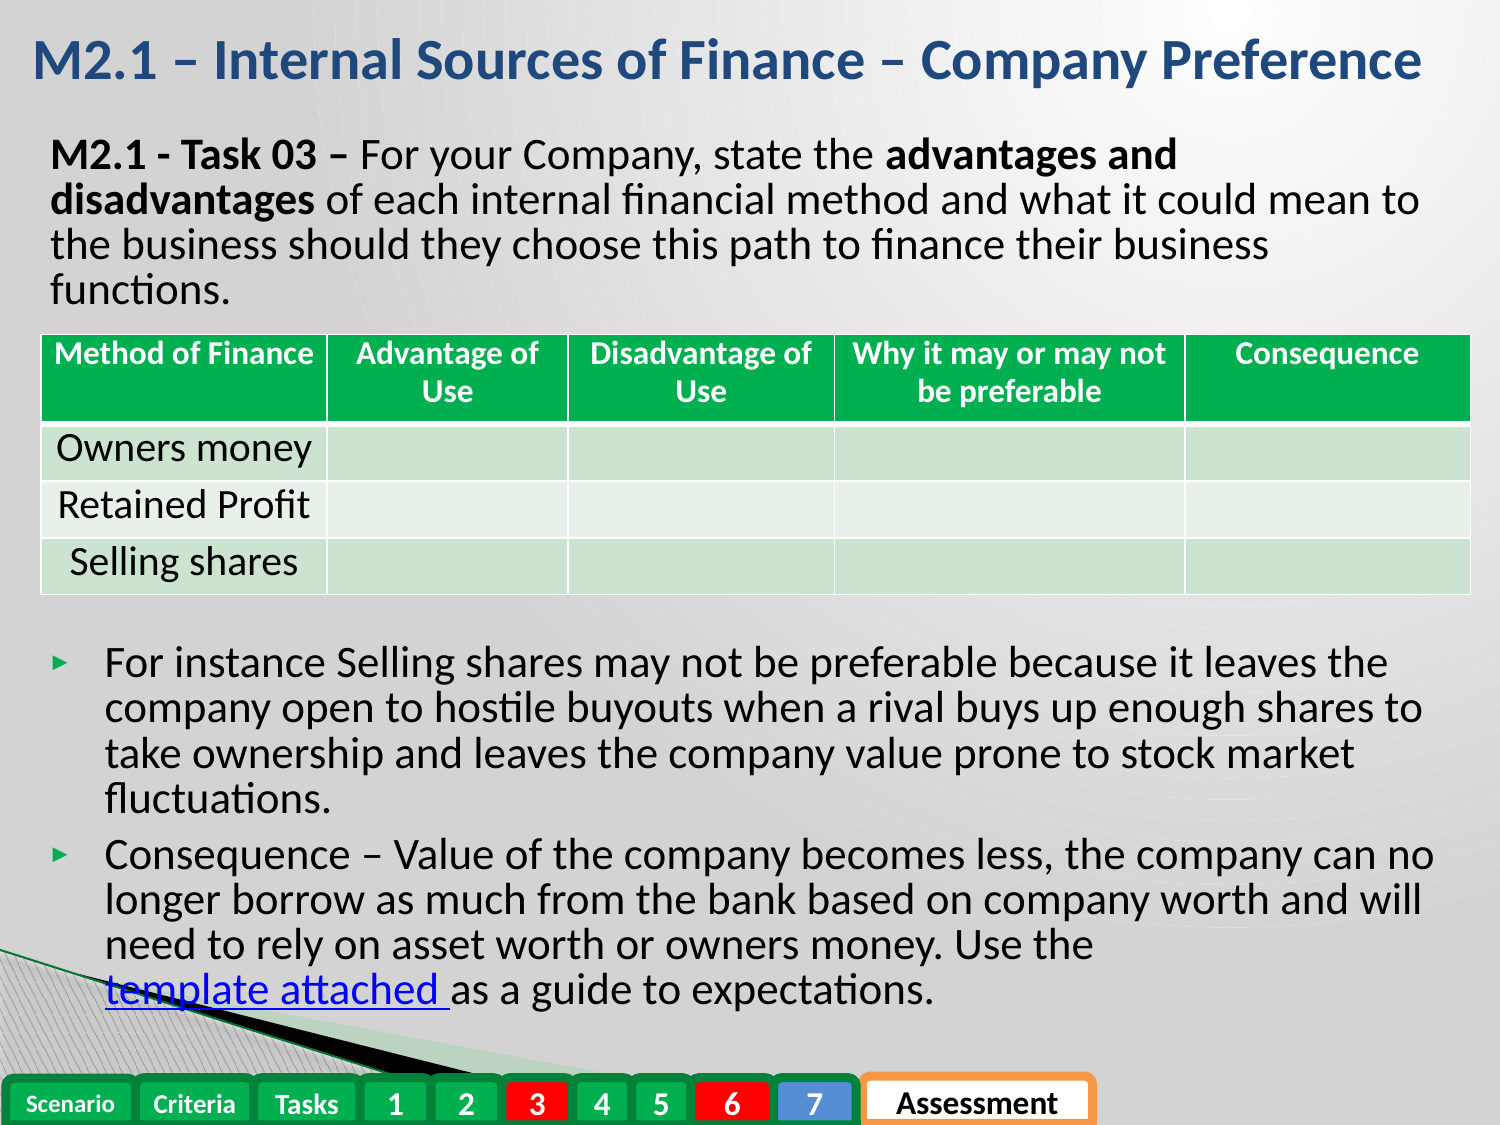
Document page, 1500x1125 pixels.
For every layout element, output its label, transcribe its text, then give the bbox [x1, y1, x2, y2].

title M2.1 – Internal Sources of Finance – Company Preference [17, 19, 1489, 94]
table_cell [1459, 427, 1470, 480]
table_cell [1459, 482, 1470, 537]
list M2.1 - Task 03 – For your Company, state the advantages and disadvantages of each internal financial method and what it could mean to the business should they choose this path to finance their business functions. For instance Selling shares may not be preferable because it leaves the company open to hostile buyouts when a rival buys up enough shares to take ownership and leaves the company value prone to stock market fluctuations. Consequence – Value of the company becomes less, the company can no longer borrow as much from the bank based on company worth and will need to rely on asset worth or owners money. Use the template attached as a guide to expectations. [35, 128, 1459, 1035]
table_cell [1459, 539, 1470, 594]
table_header Consequence [1459, 335, 1470, 421]
